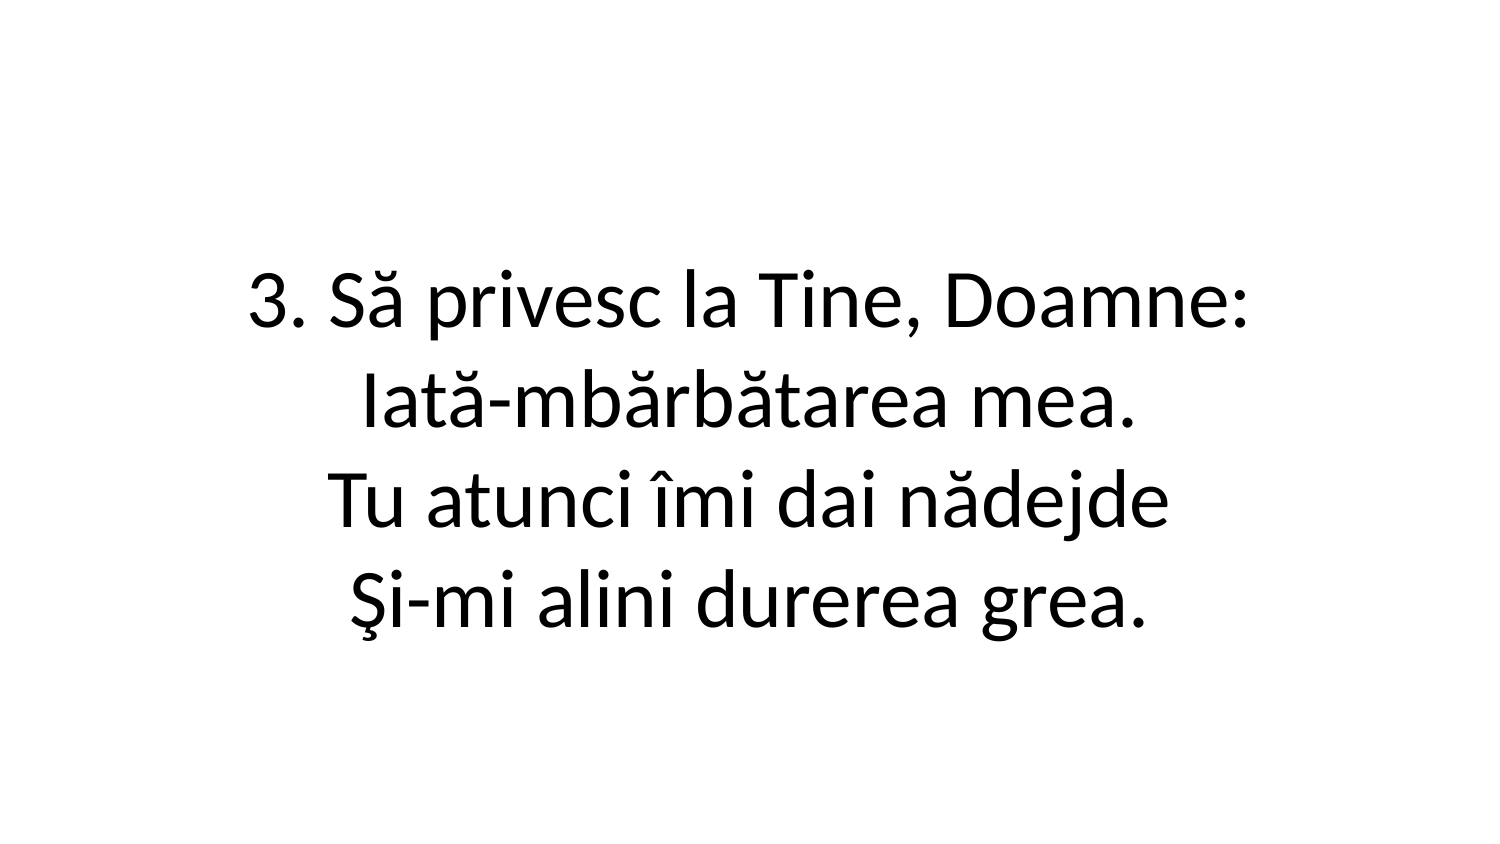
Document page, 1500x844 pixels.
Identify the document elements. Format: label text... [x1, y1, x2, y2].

text_box 3. Să privesc la Tine, Doamne: Iată-mbărbătarea mea. Tu atunci îmi dai nădejde Şi-mi alini durerea grea. [231, 192, 1269, 652]
